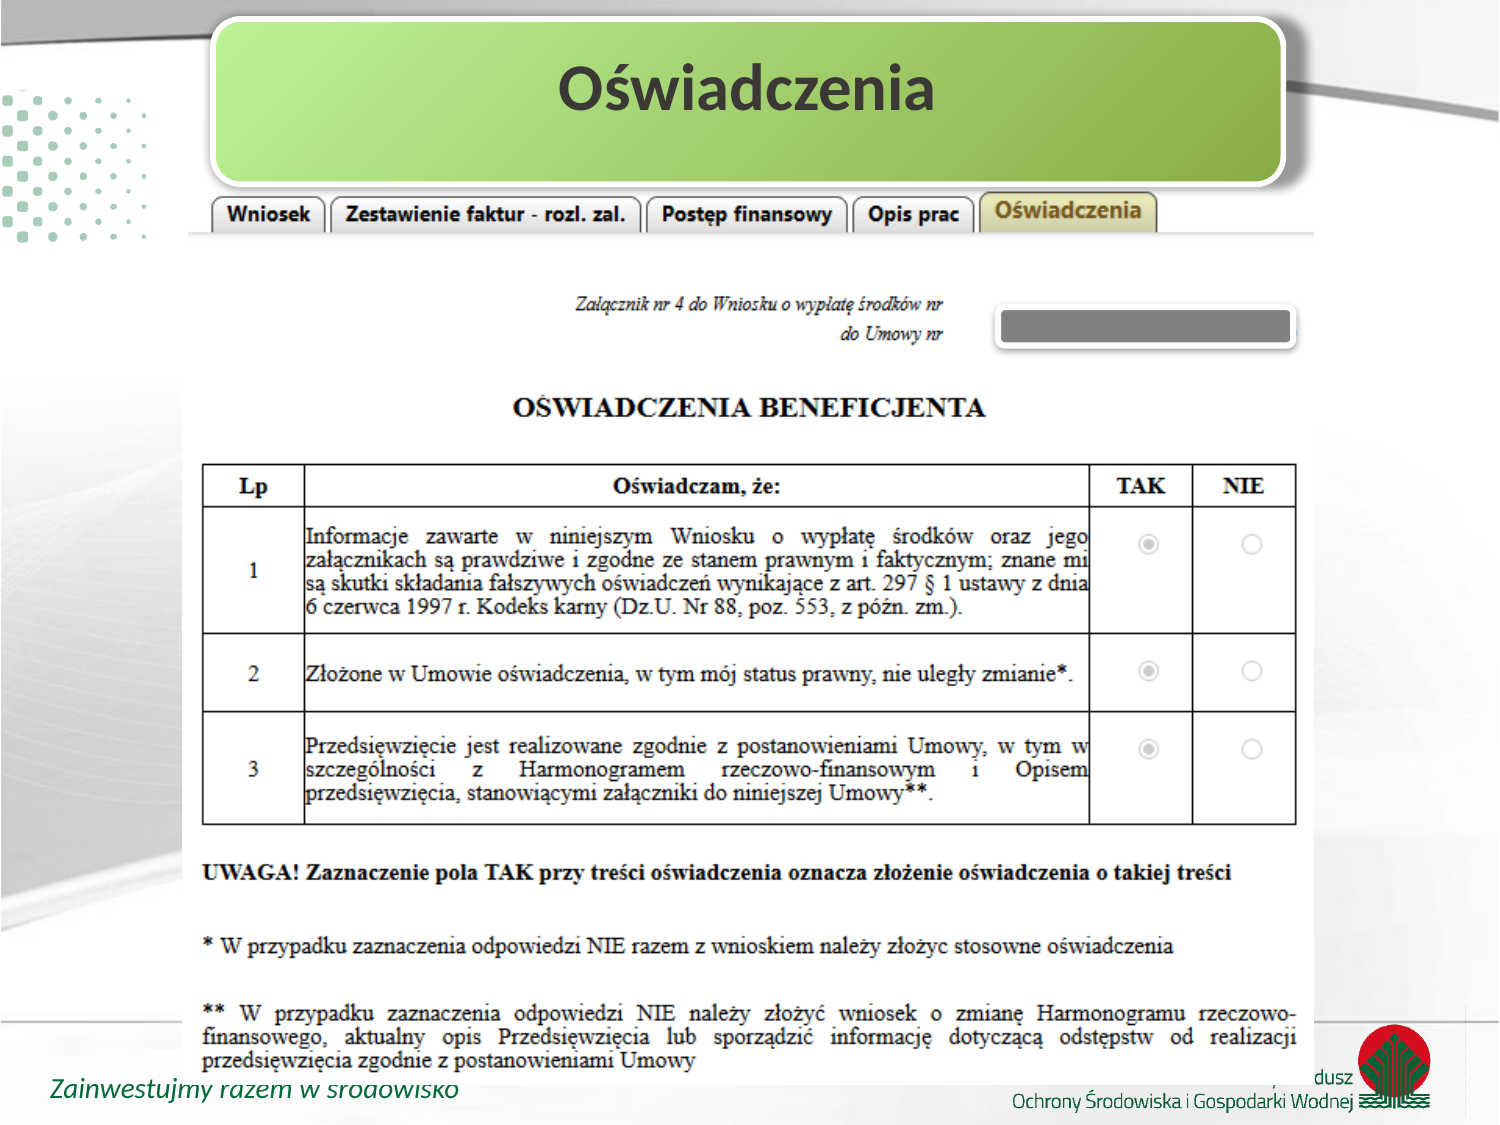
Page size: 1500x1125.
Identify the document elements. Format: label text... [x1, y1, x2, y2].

picture [0, 0, 1499, 1125]
text_box Oświadczenia [210, 16, 1286, 182]
